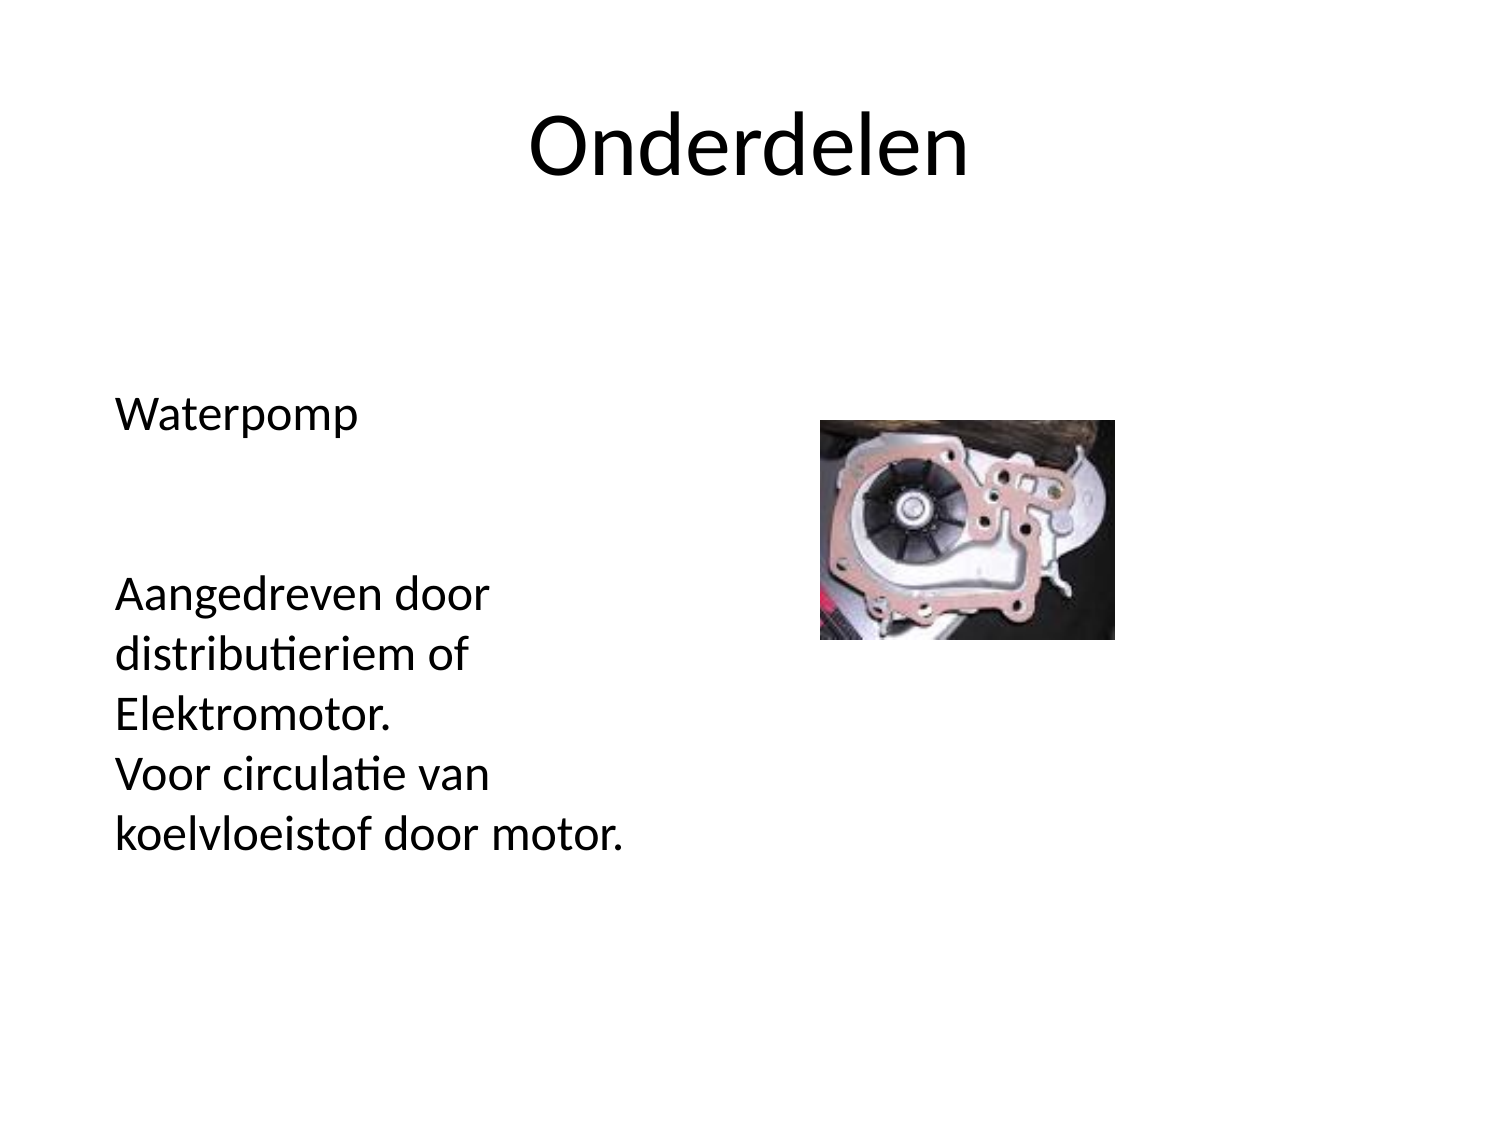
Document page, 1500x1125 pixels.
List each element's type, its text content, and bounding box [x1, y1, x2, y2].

title Onderdelen [75, 45, 1425, 233]
text_box Waterpomp Aangedreven door distributieriem of Elektromotor. Voor circulatie van koelvloeistof door motor. [100, 373, 762, 869]
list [820, 420, 1115, 640]
